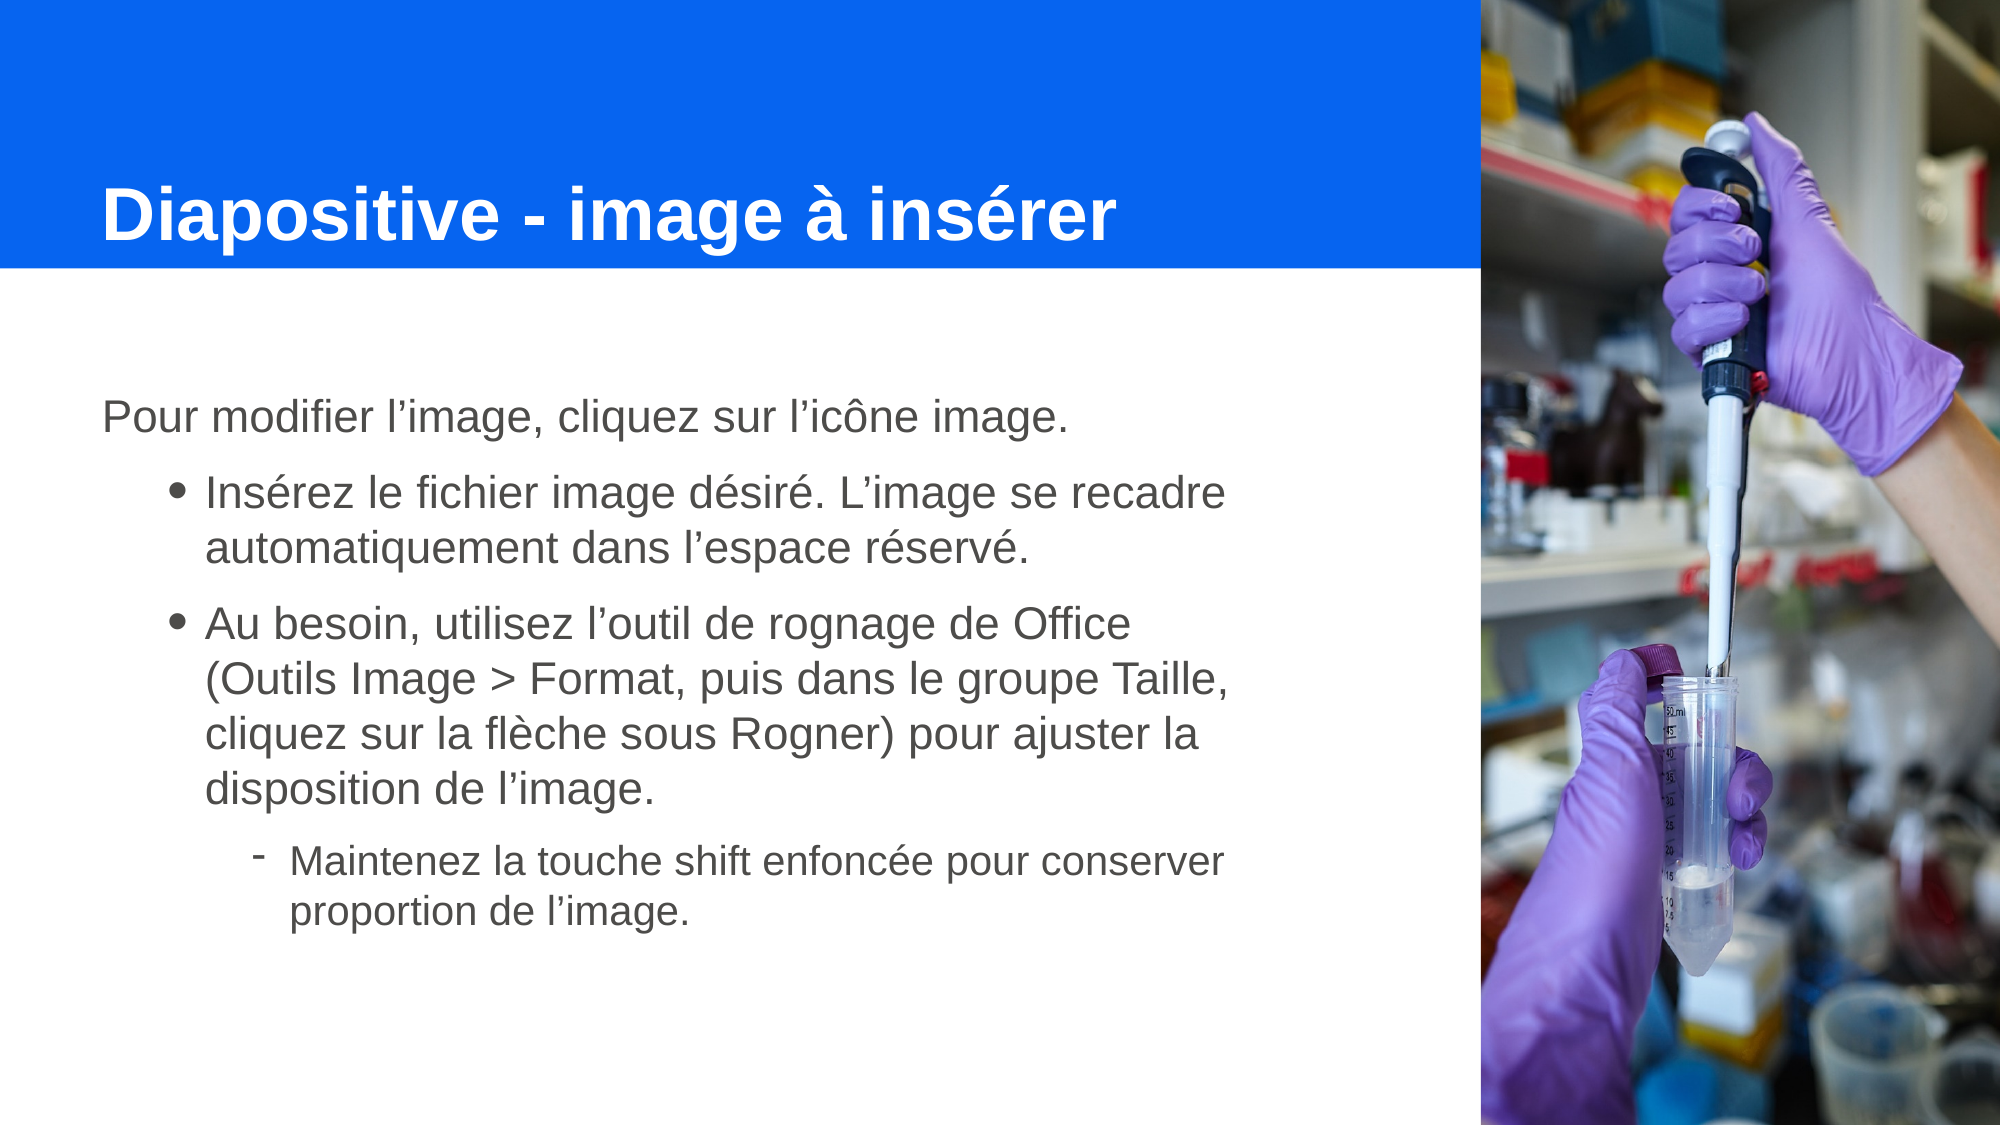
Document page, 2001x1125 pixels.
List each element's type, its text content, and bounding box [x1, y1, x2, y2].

title Diapositive - image à insérer [93, 0, 1472, 265]
list Pour modifier l’image, cliquez sur l’icône image. Insérez le fichier image désiré. L’image se recadre automatiquement dans l’espace réservé. Au besoin, utilisez l’outil de rognage de Office (Outils Image > Format, puis dans le groupe Taille, cliquez sur la flèche sous Rogner) pour ajuster la disposition de l’image. Maintenez la touche shift enfoncée pour conserver proportion de l’image. [93, 378, 1387, 950]
picture [1480, 0, 2000, 1125]
